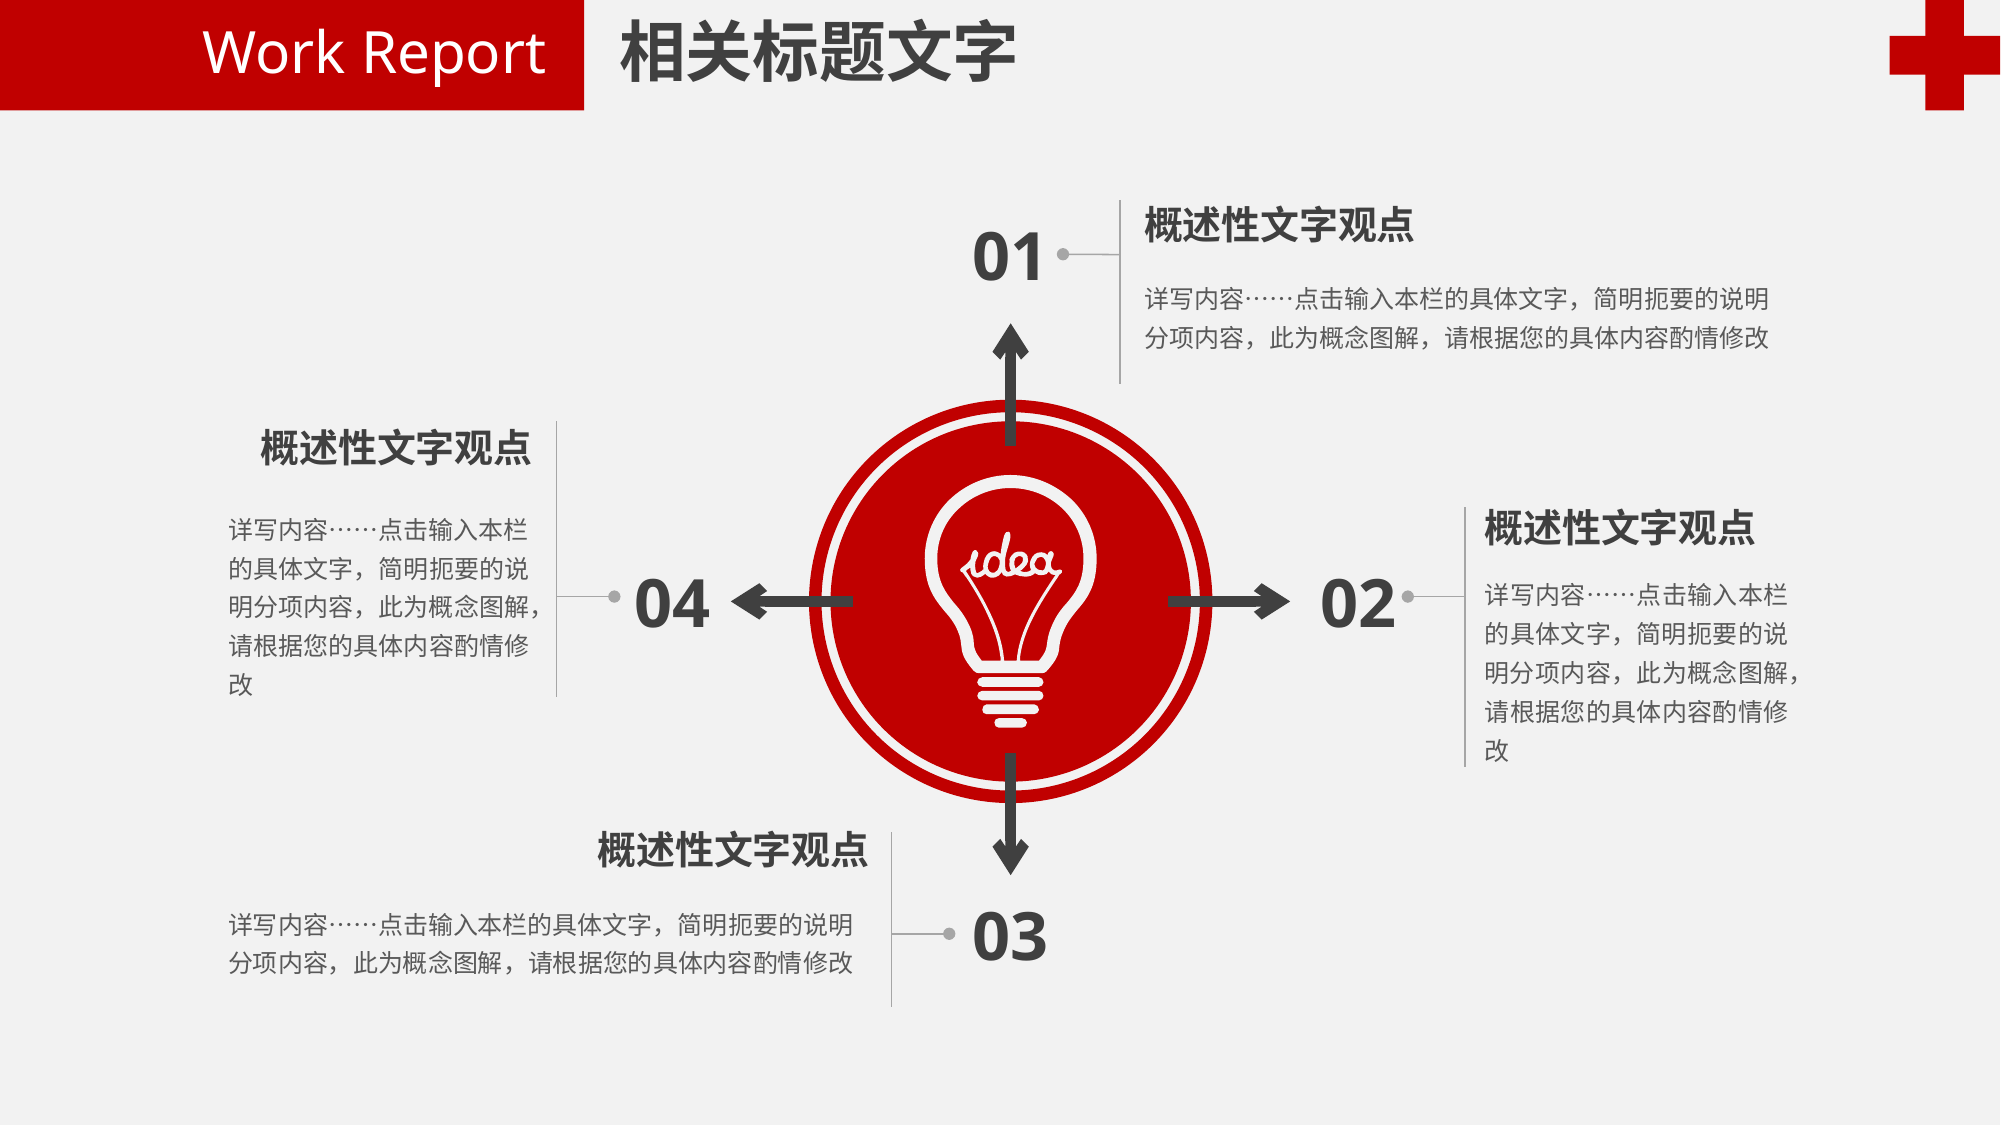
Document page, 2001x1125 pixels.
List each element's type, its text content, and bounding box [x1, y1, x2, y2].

text_box [830, 421, 1191, 782]
text_box 概述性文字观点 [228, 423, 533, 471]
text_box 概述性文字观点 [1484, 503, 1789, 551]
text_box [977, 690, 1044, 701]
text_box 详写内容……点击输入本栏的具体文字，简明扼要的说明分项内容，此为概念图解，请根据您的具体内容酌情修改 [228, 505, 530, 700]
text_box [1016, 406, 1207, 596]
text_box 01 [958, 214, 1063, 295]
text_box Work Report [187, 15, 561, 94]
text_box [815, 406, 1005, 596]
text_box 相关标题文字 [604, 11, 1286, 98]
text_box [815, 607, 1005, 797]
text_box 概述性文字观点 [1144, 200, 1610, 247]
text_box [994, 718, 1027, 728]
text_box [924, 474, 1097, 674]
text_box [977, 677, 1044, 687]
text_box 详写内容……点击输入本栏的具体文字，简明扼要的说明分项内容，此为概念图解，请根据您的具体内容酌情修改 [228, 900, 866, 978]
text_box 02 [1306, 560, 1411, 641]
text_box 概述性文字观点 [564, 825, 869, 873]
text_box [982, 704, 1039, 715]
text_box 03 [958, 893, 1063, 974]
text_box 详写内容……点击输入本栏的具体文字，简明扼要的说明分项内容，此为概念图解，请根据您的具体内容酌情修改 [1484, 570, 1789, 766]
text_box 04 [620, 560, 725, 641]
text_box 详写内容……点击输入本栏的具体文字，简明扼要的说明分项内容，此为概念图解，请根据您的具体内容酌情修改 [1144, 274, 1789, 353]
text_box [1016, 607, 1207, 797]
